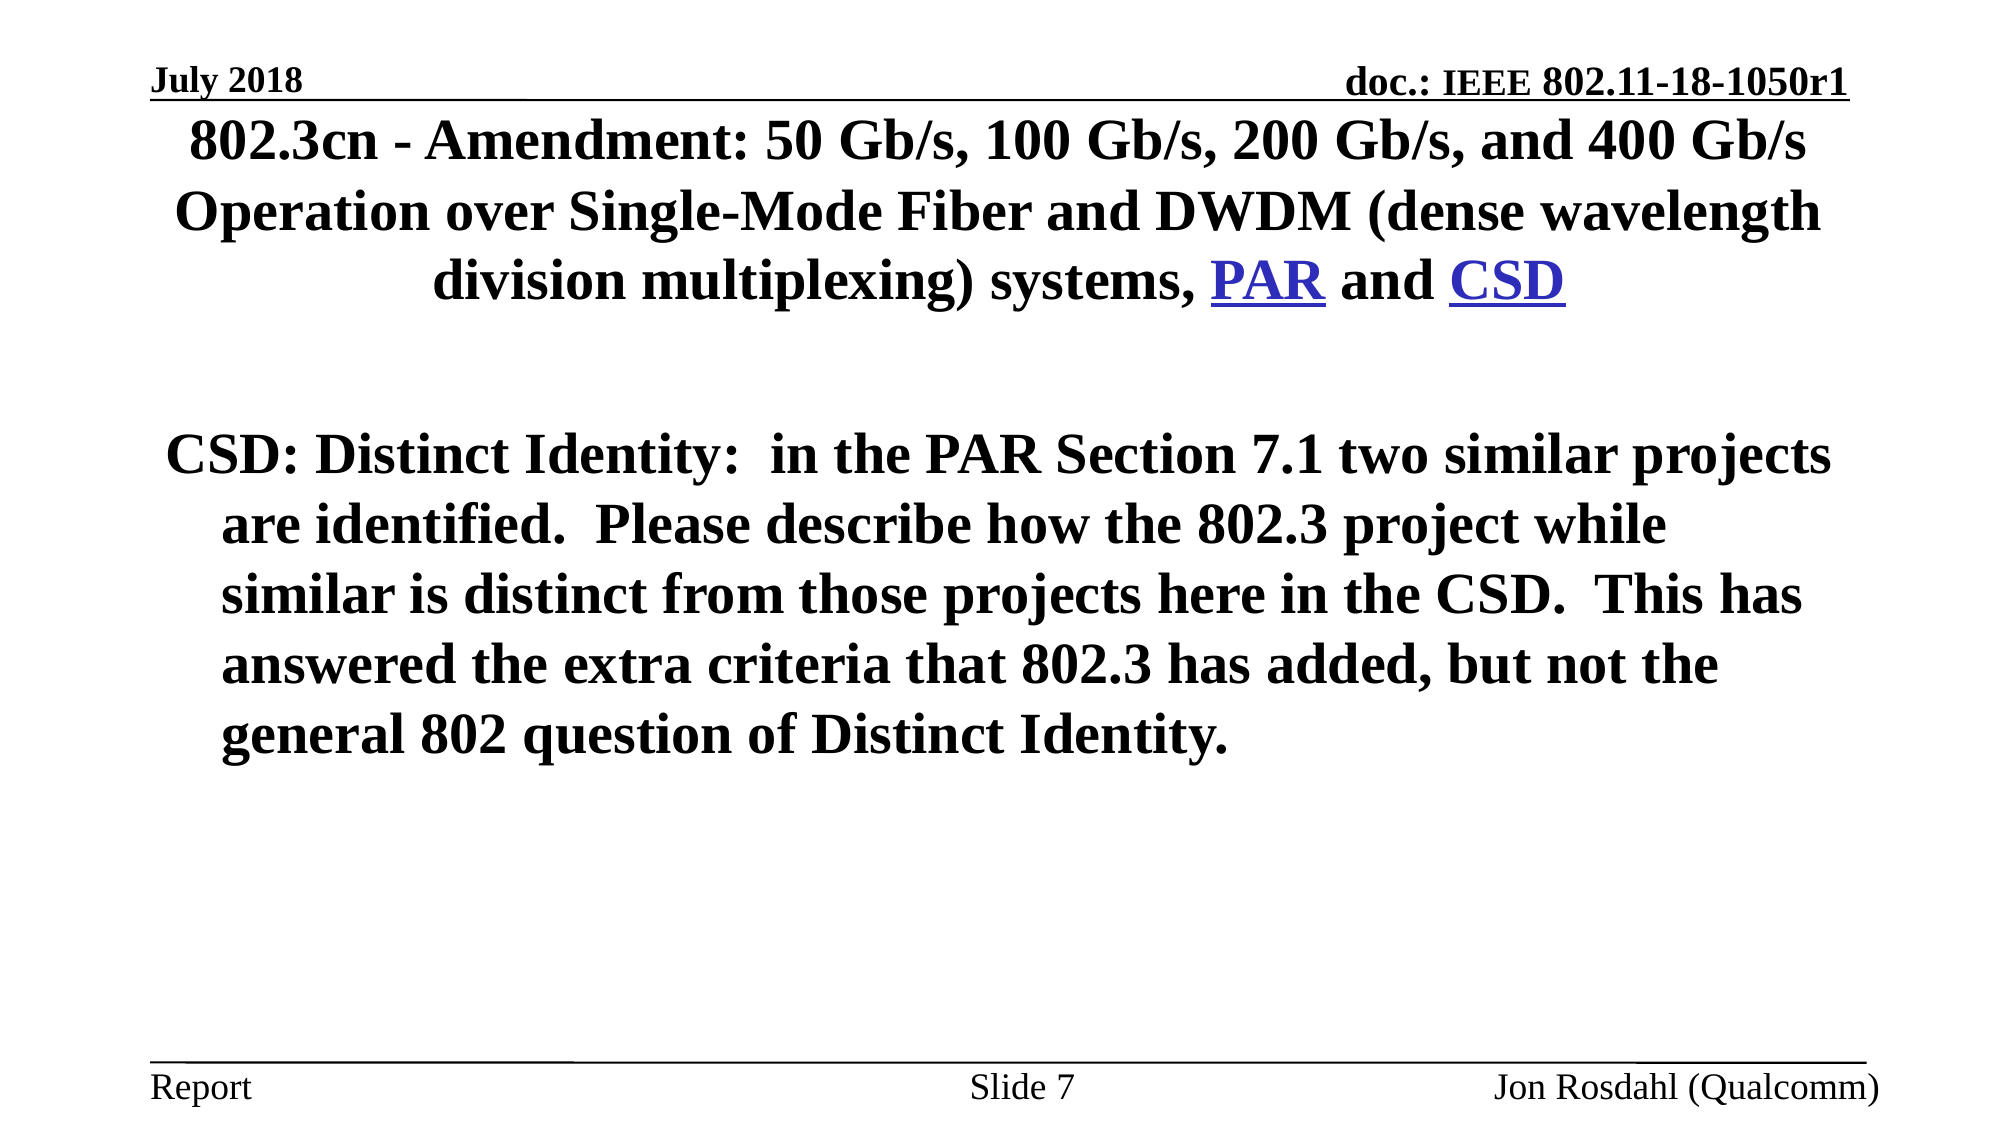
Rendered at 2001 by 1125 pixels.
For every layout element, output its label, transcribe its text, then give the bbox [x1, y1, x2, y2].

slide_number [149, 49, 431, 100]
slide_number Slide 7 [950, 1061, 1095, 1125]
list CSD: Distinct Identity: in the PAR Section 7.1 two similar projects are identified. Please describe how the 802.3 project while similar is distinct from those projects here in the CSD. This has answered the extra criteria that 802.3 has added, but not the general 802 question of Distinct Identity. [149, 324, 1850, 1000]
footer Jon Rosdahl (Qualcomm) [1436, 1061, 1881, 1108]
title 802.3cn - Amendment: 50 Gb/s, 100 Gb/s, 200 Gb/s, and 400 Gb/s Operation over Single-Mode Fiber and DWDM (dense wavelength division multiplexing) systems, PAR and CSD [148, 113, 1850, 300]
